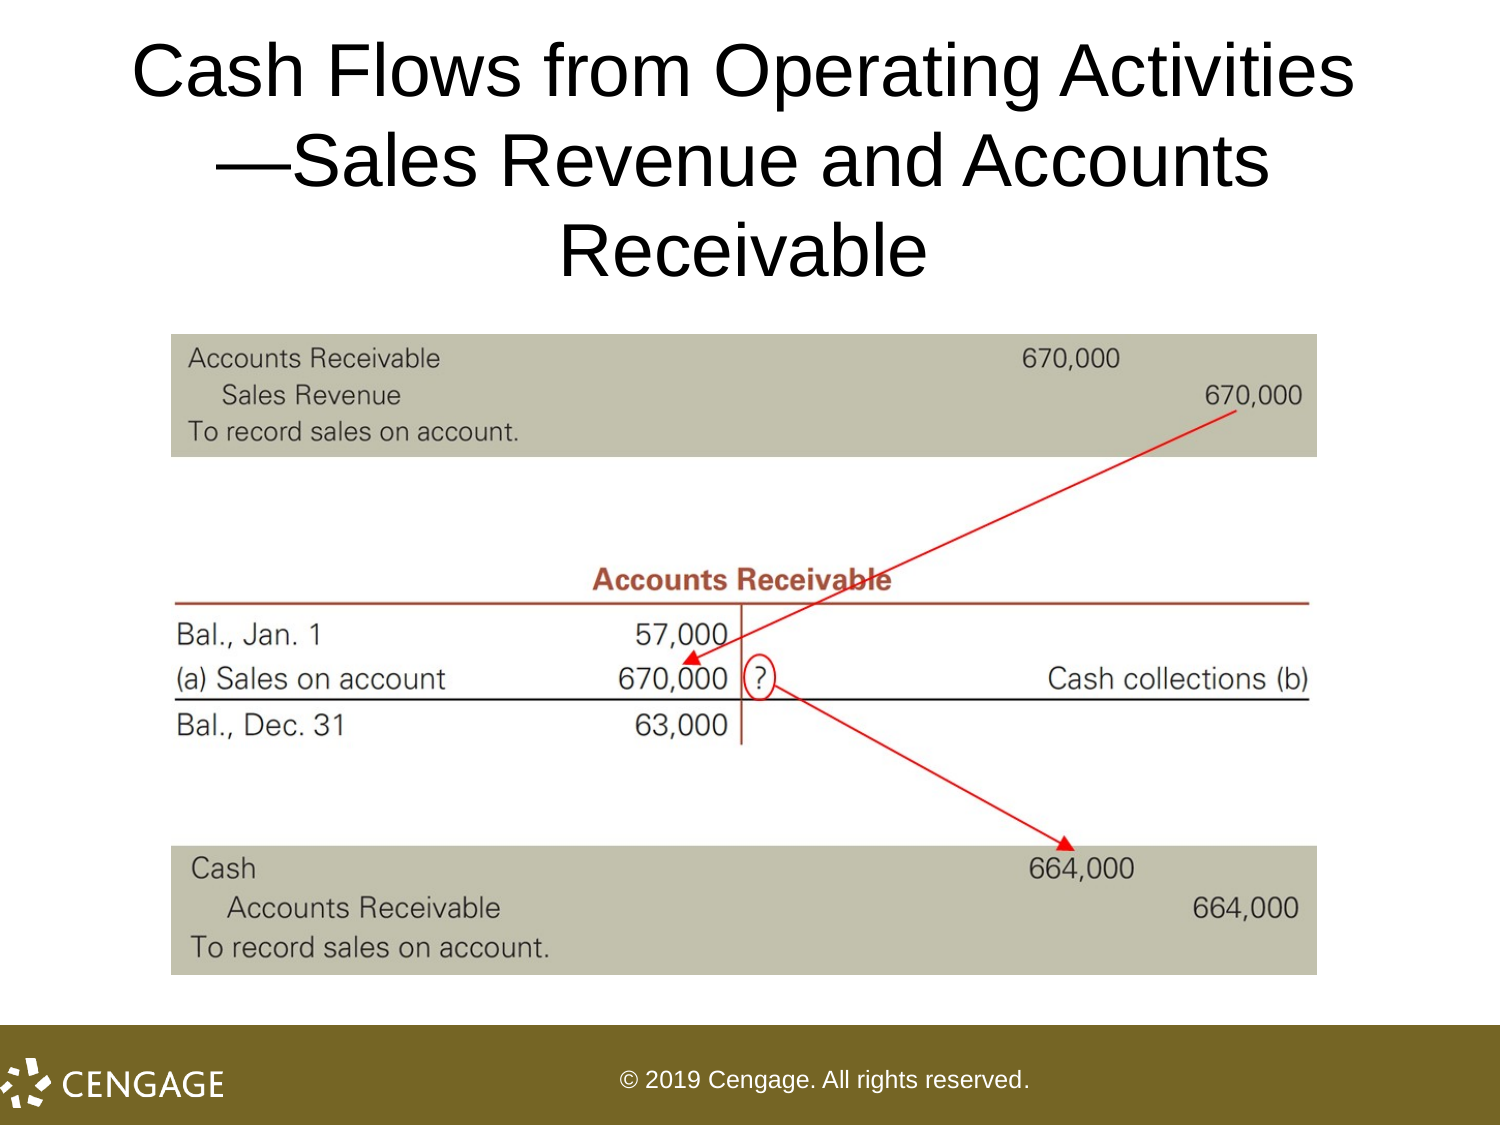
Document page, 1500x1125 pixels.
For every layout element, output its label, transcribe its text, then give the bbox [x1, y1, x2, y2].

picture [0, 1058, 223, 1108]
picture [171, 334, 1317, 976]
title Cash Flows from Operating Activities—Sales Revenue and Accounts Receivable [85, 24, 1403, 290]
